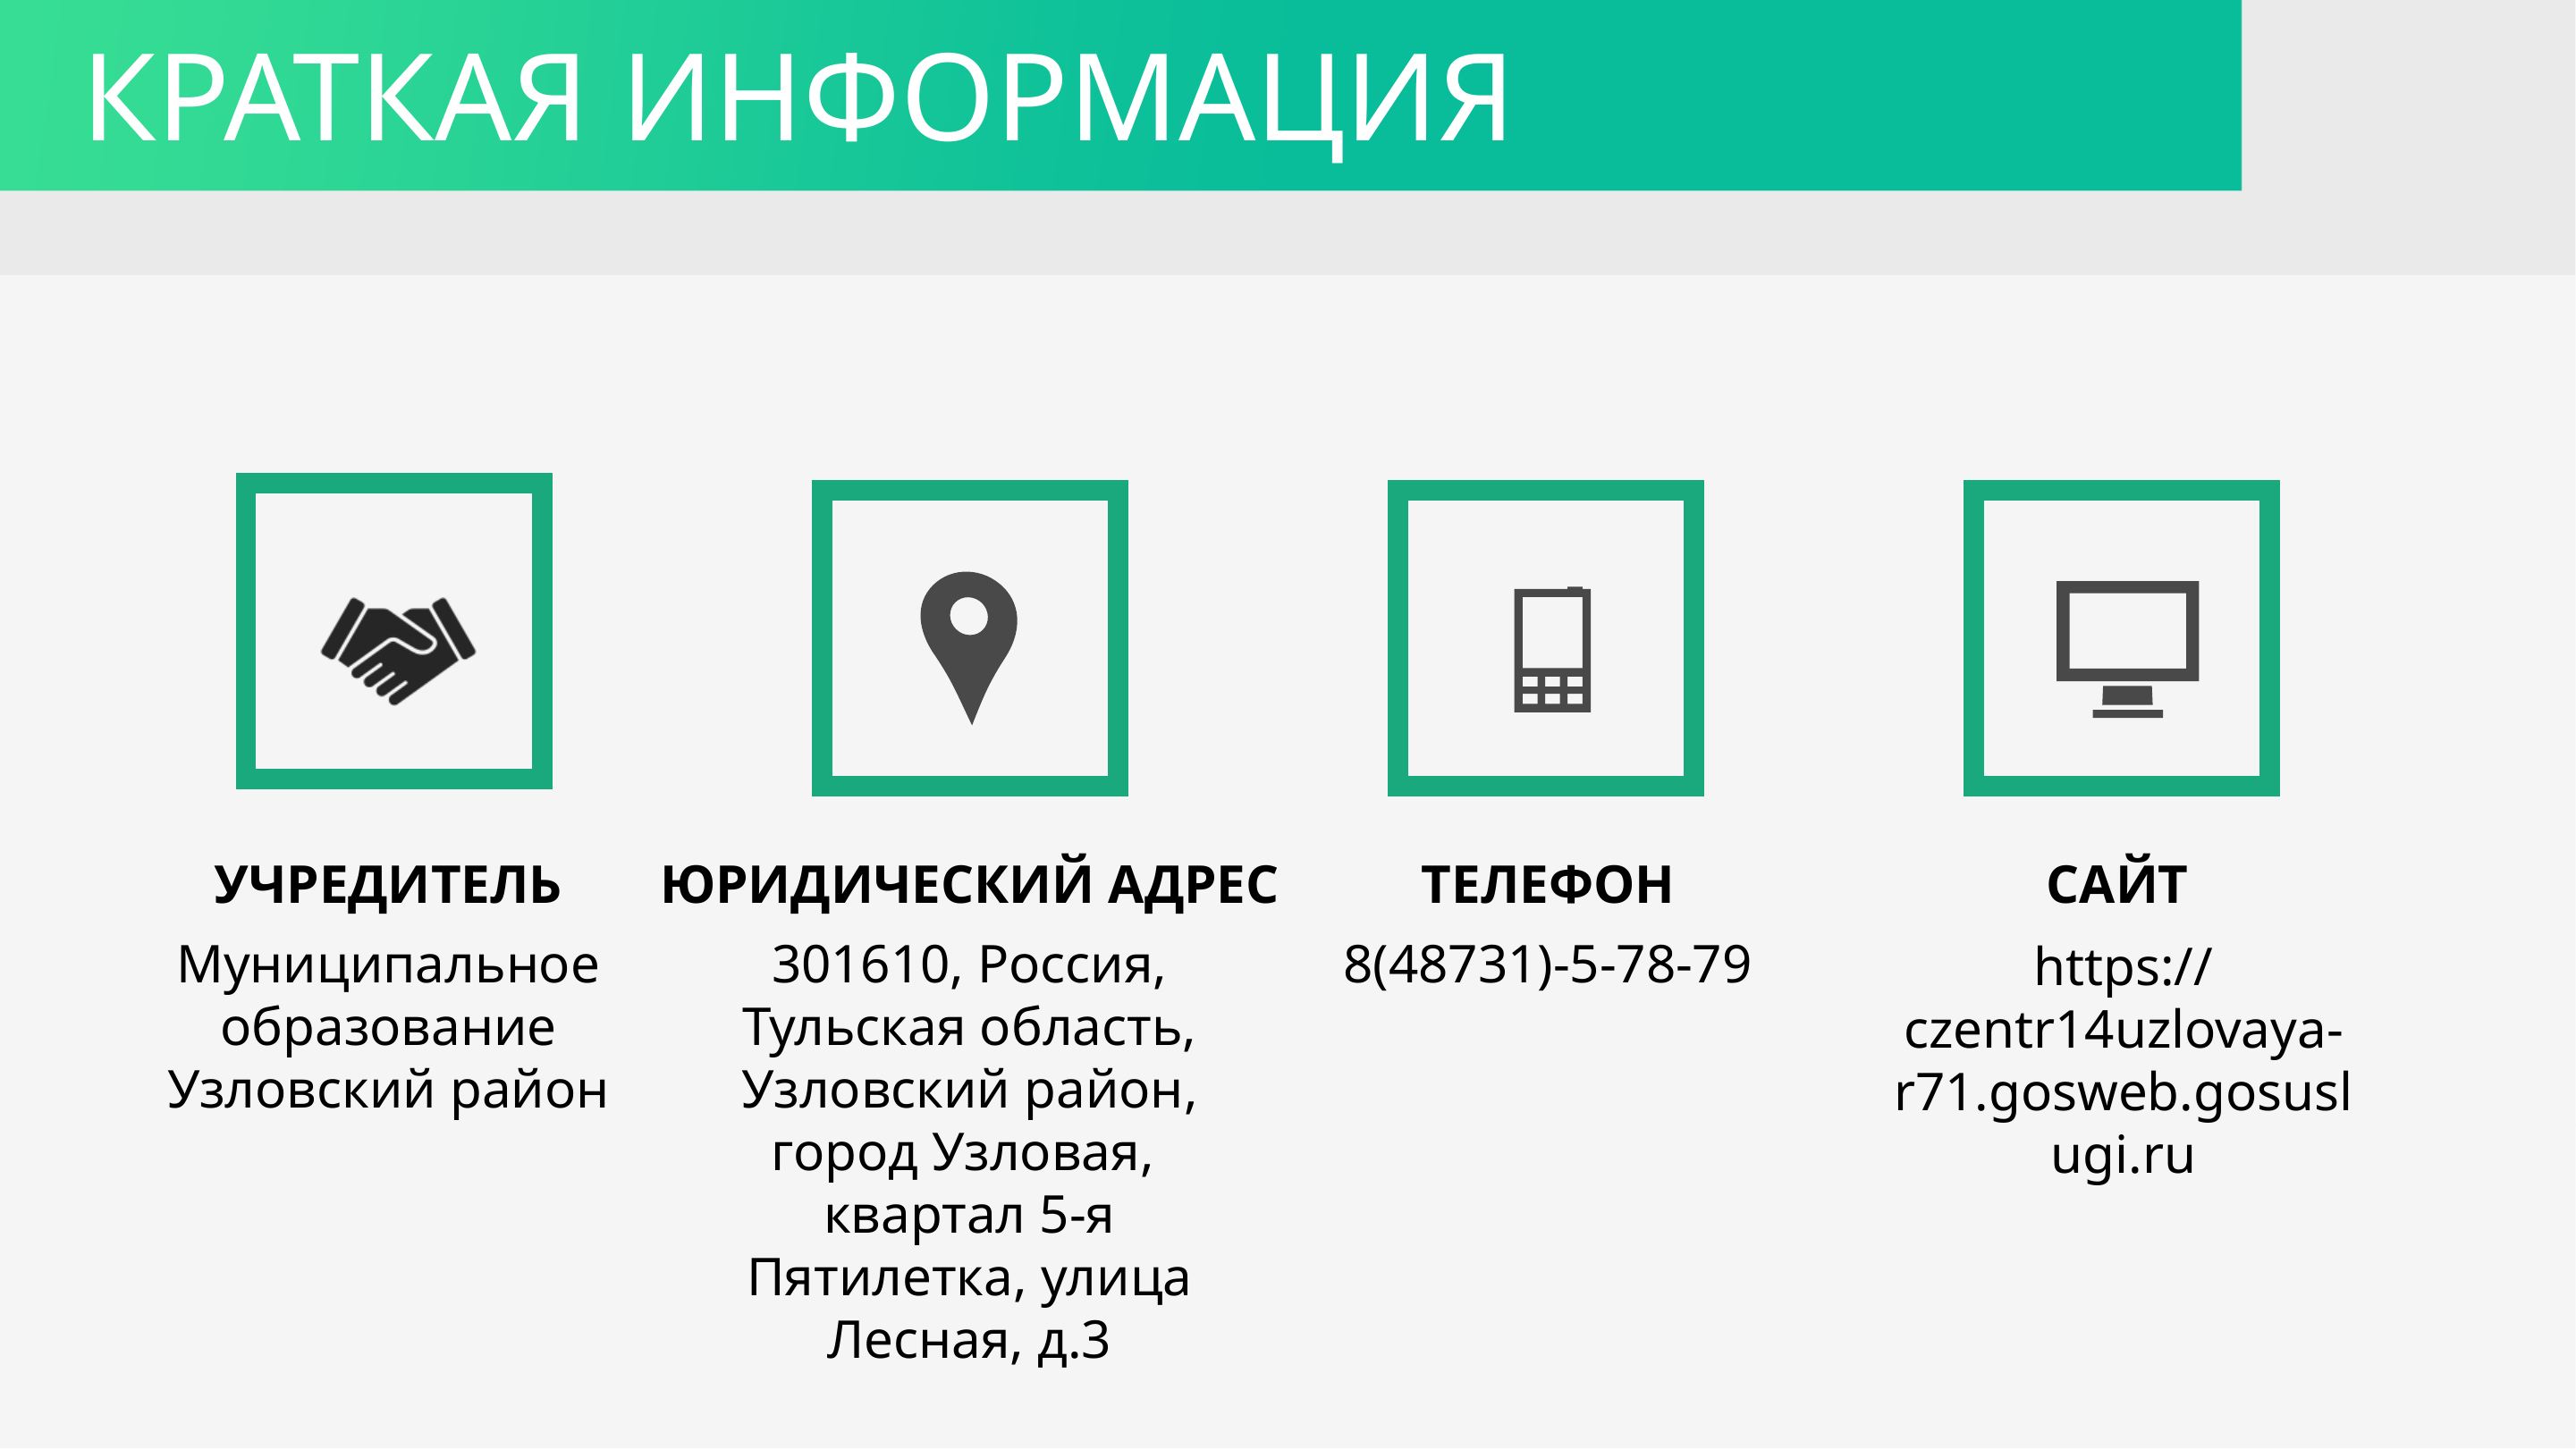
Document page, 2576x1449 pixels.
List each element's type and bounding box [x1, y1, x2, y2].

text_box [2056, 580, 2200, 719]
picture [0, 0, 2576, 1449]
